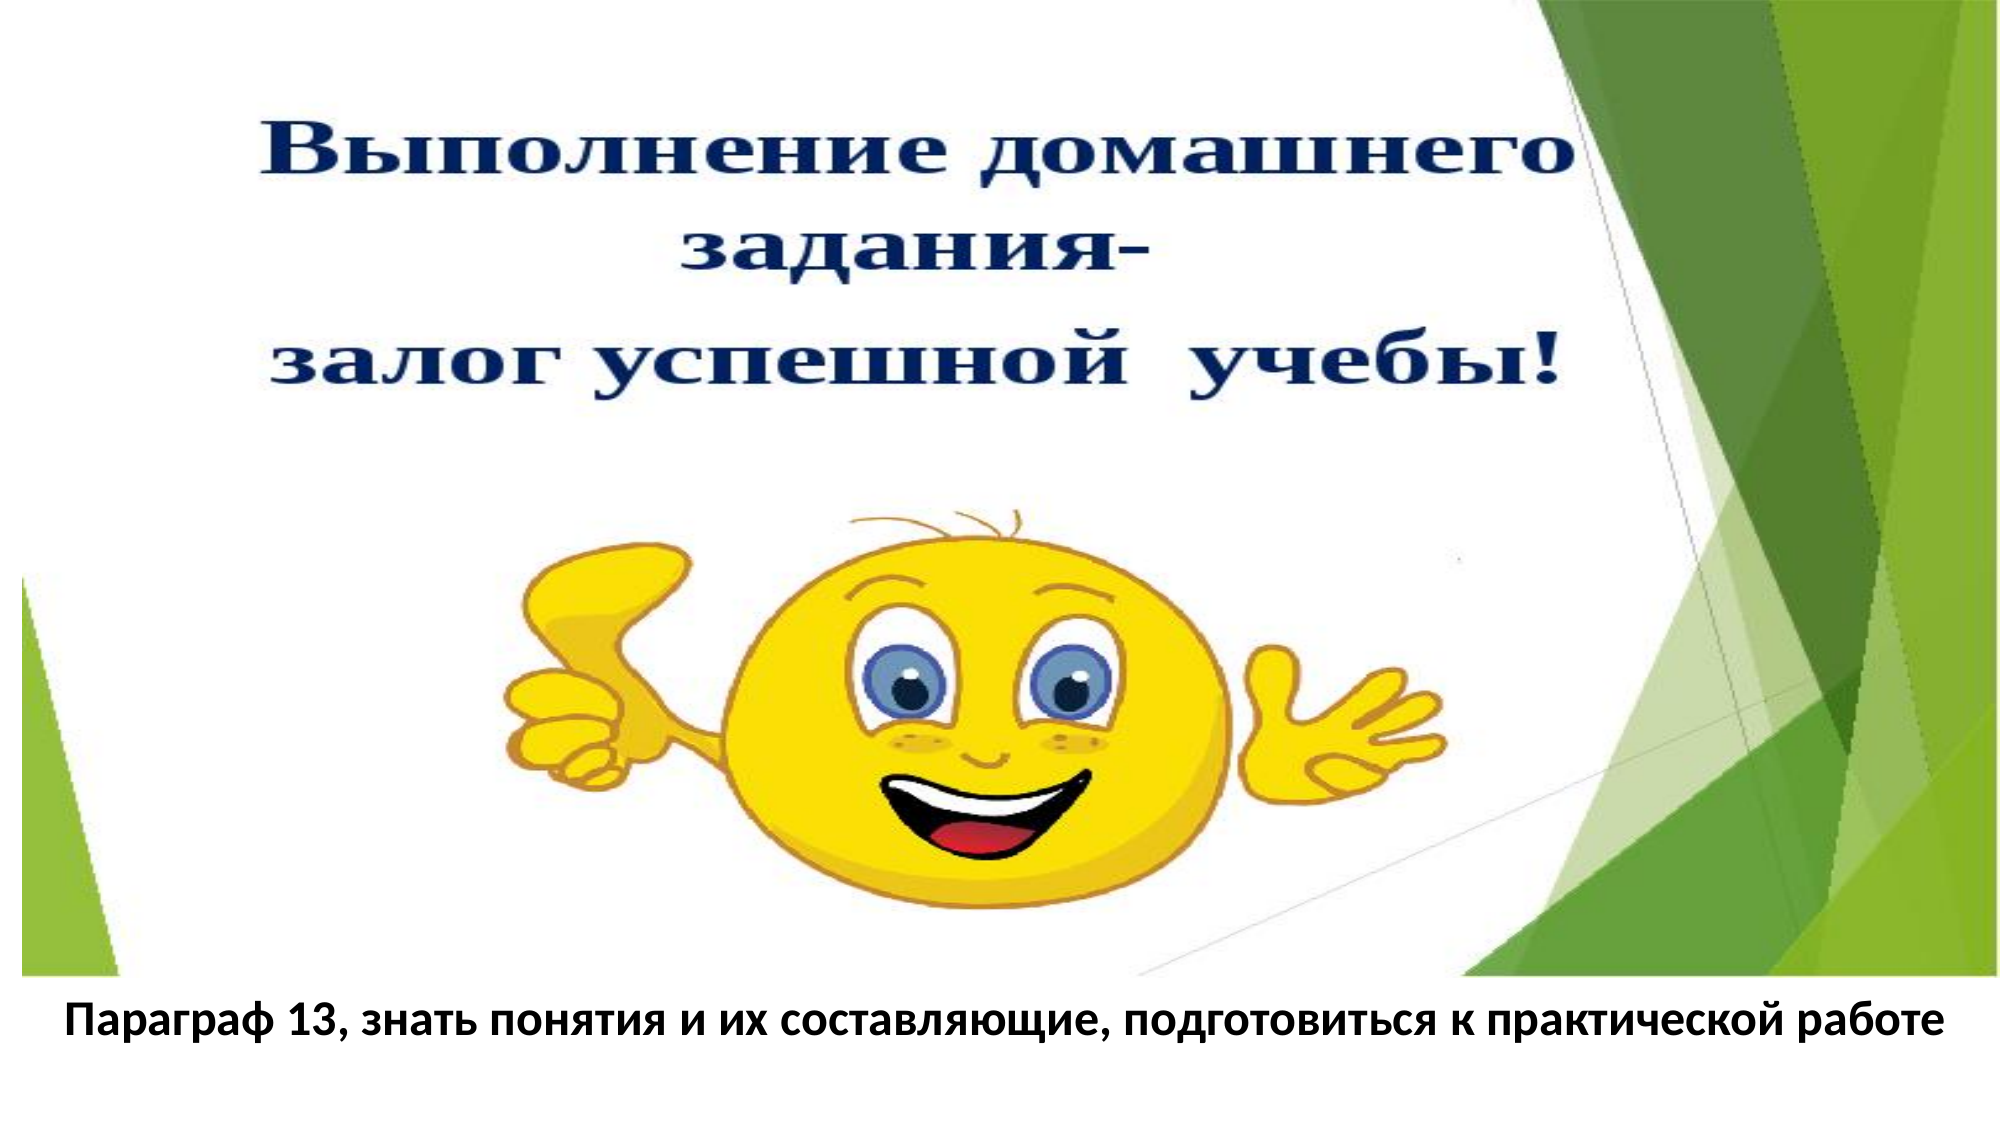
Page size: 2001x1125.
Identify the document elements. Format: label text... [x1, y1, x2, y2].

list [22, 0, 2000, 978]
text_box Параграф 13, знать понятия и их составляющие, подготовиться к практической работе [49, 978, 2000, 1053]
